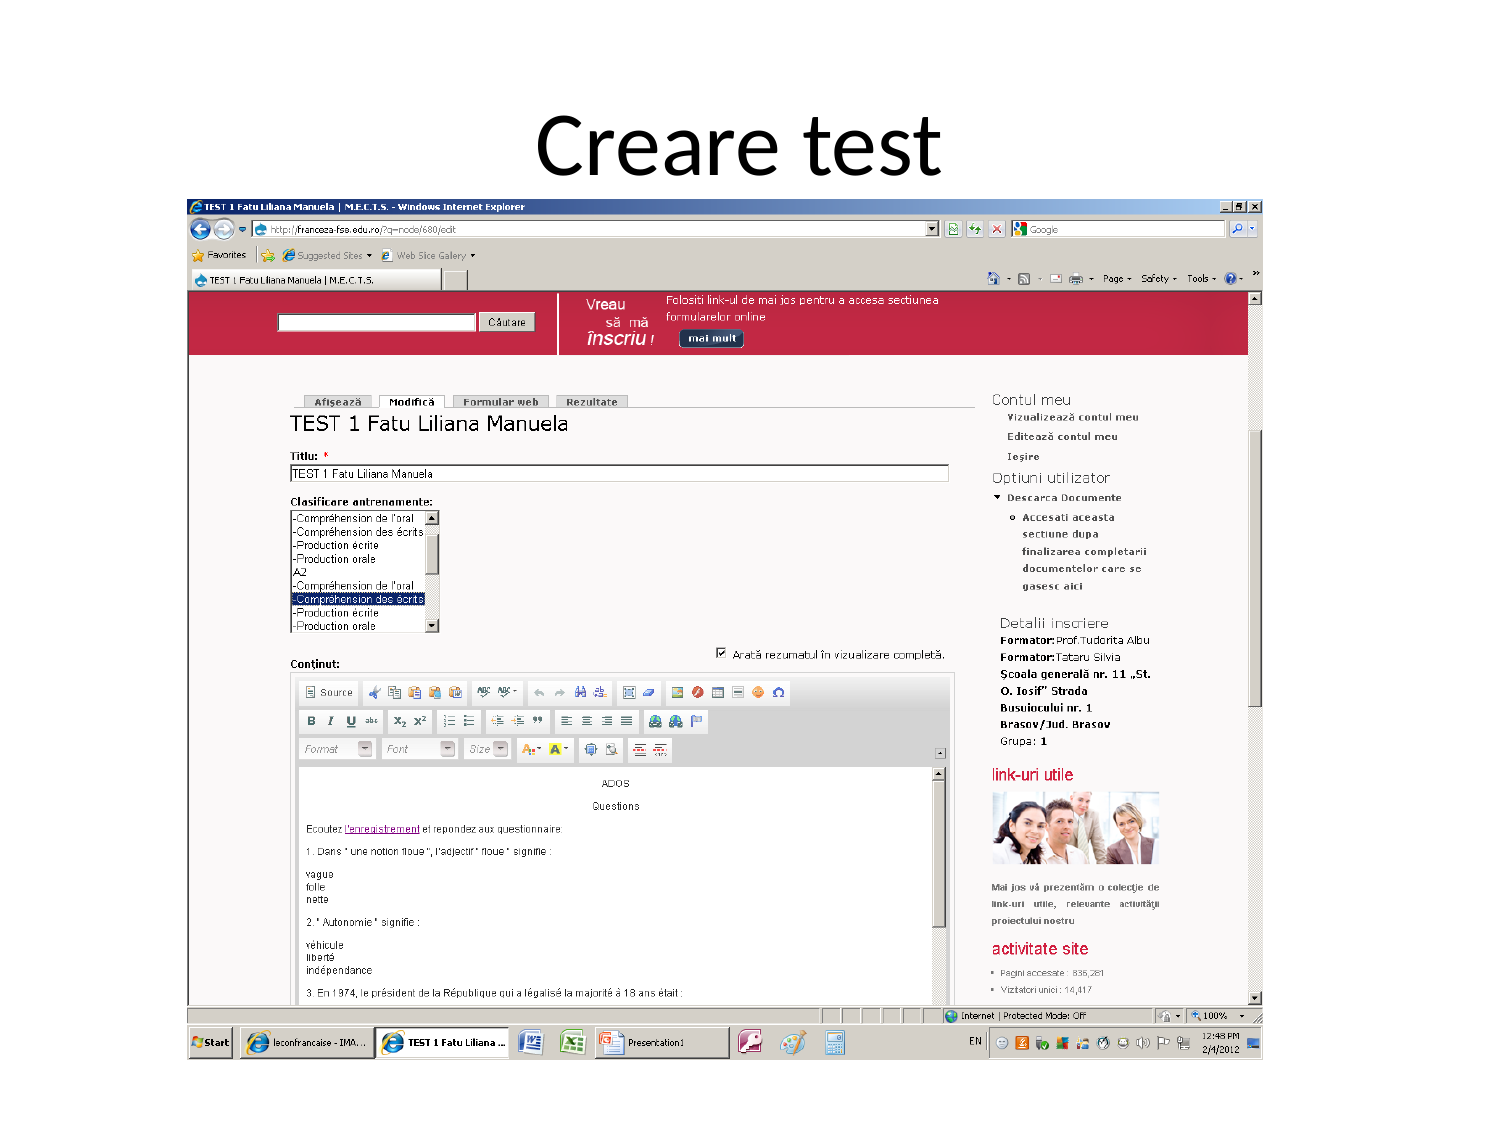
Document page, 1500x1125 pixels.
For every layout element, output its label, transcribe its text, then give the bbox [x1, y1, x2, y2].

picture [187, 199, 1263, 1061]
title Creare test [75, 45, 1425, 233]
